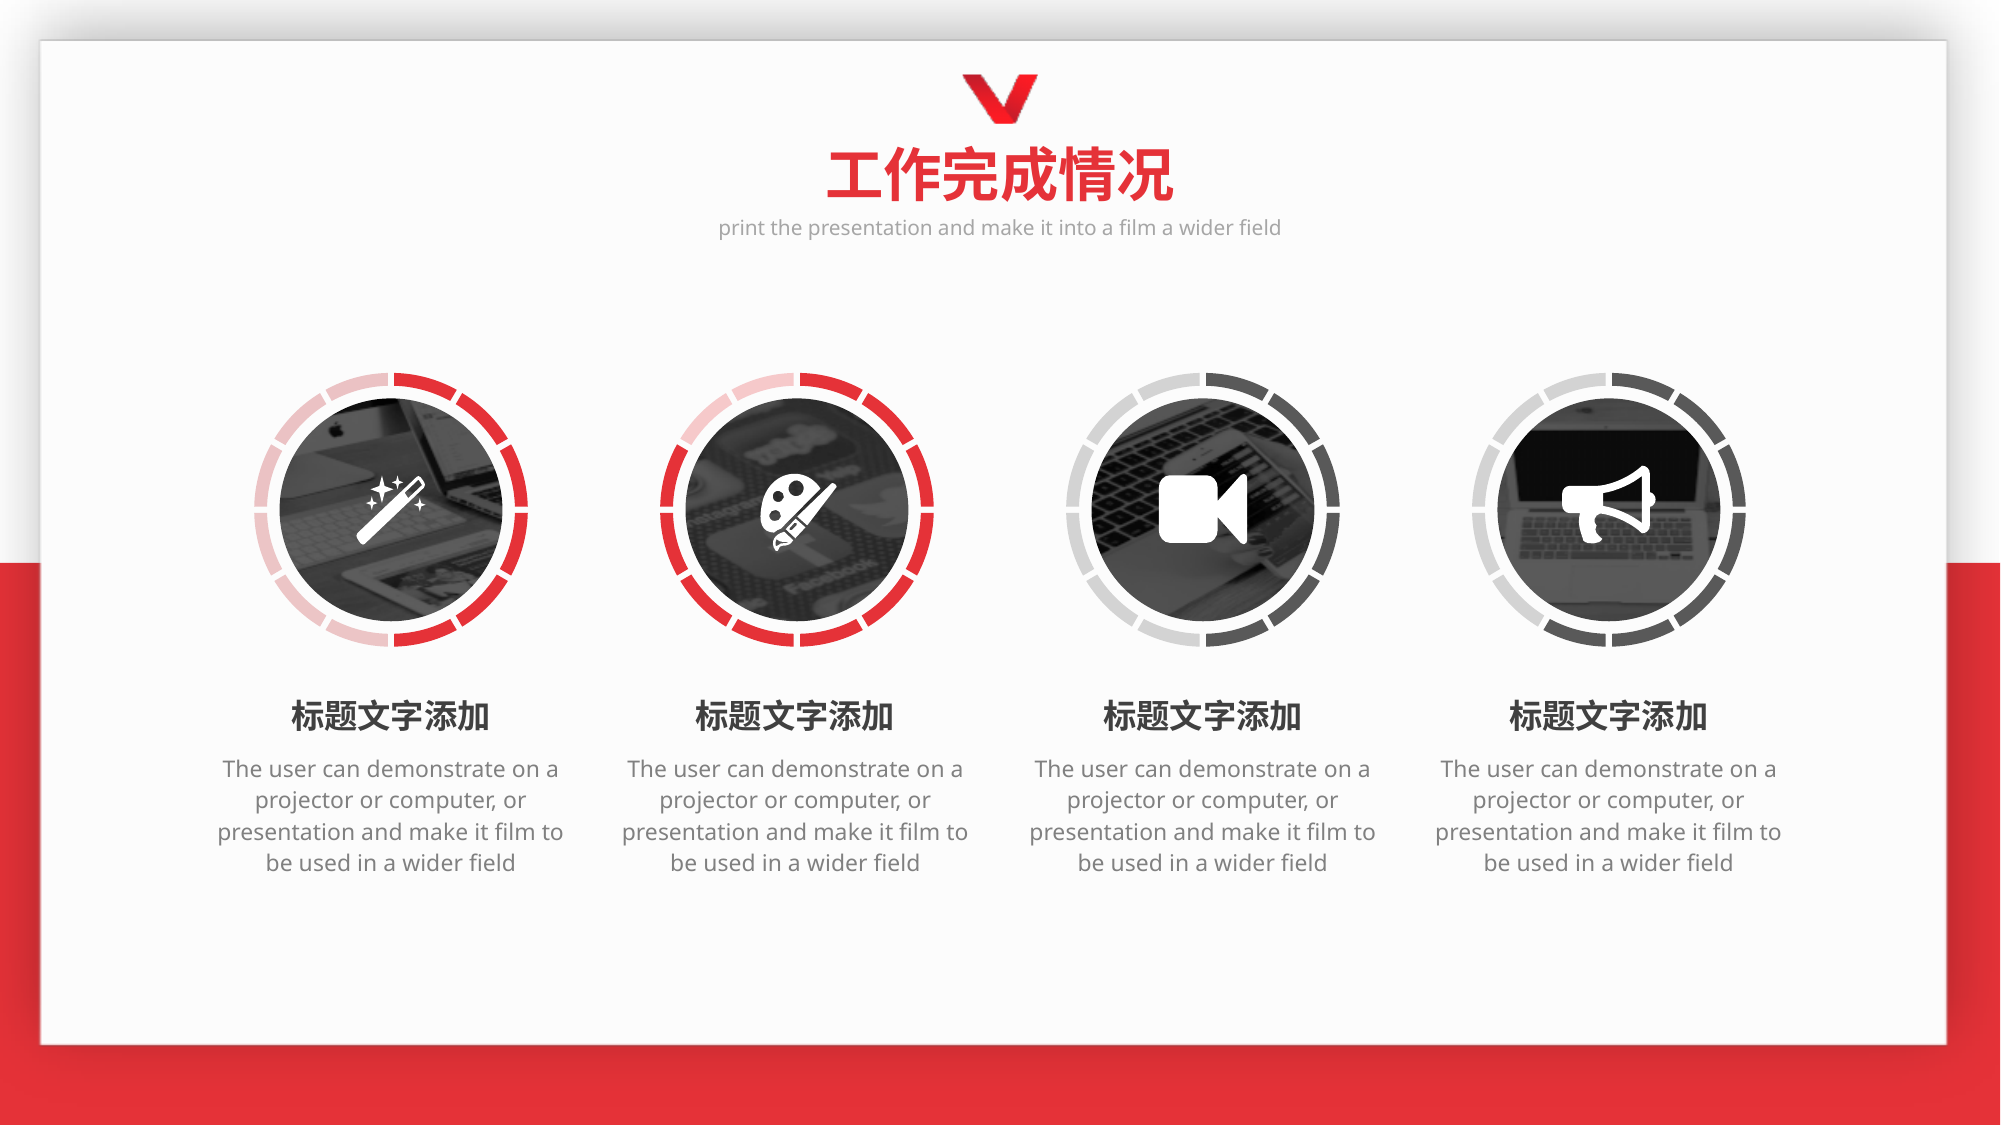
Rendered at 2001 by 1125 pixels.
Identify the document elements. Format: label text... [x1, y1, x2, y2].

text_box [254, 372, 528, 647]
picture [1, 0, 1999, 1122]
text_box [604, 687, 987, 886]
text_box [1472, 372, 1746, 647]
text_box 工作完成情况 [810, 130, 1190, 207]
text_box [1417, 687, 1800, 886]
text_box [199, 687, 583, 886]
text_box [1011, 687, 1394, 886]
text_box print the presentation and make it into a film a wider field [675, 207, 1325, 248]
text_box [660, 372, 934, 647]
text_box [1066, 372, 1340, 647]
